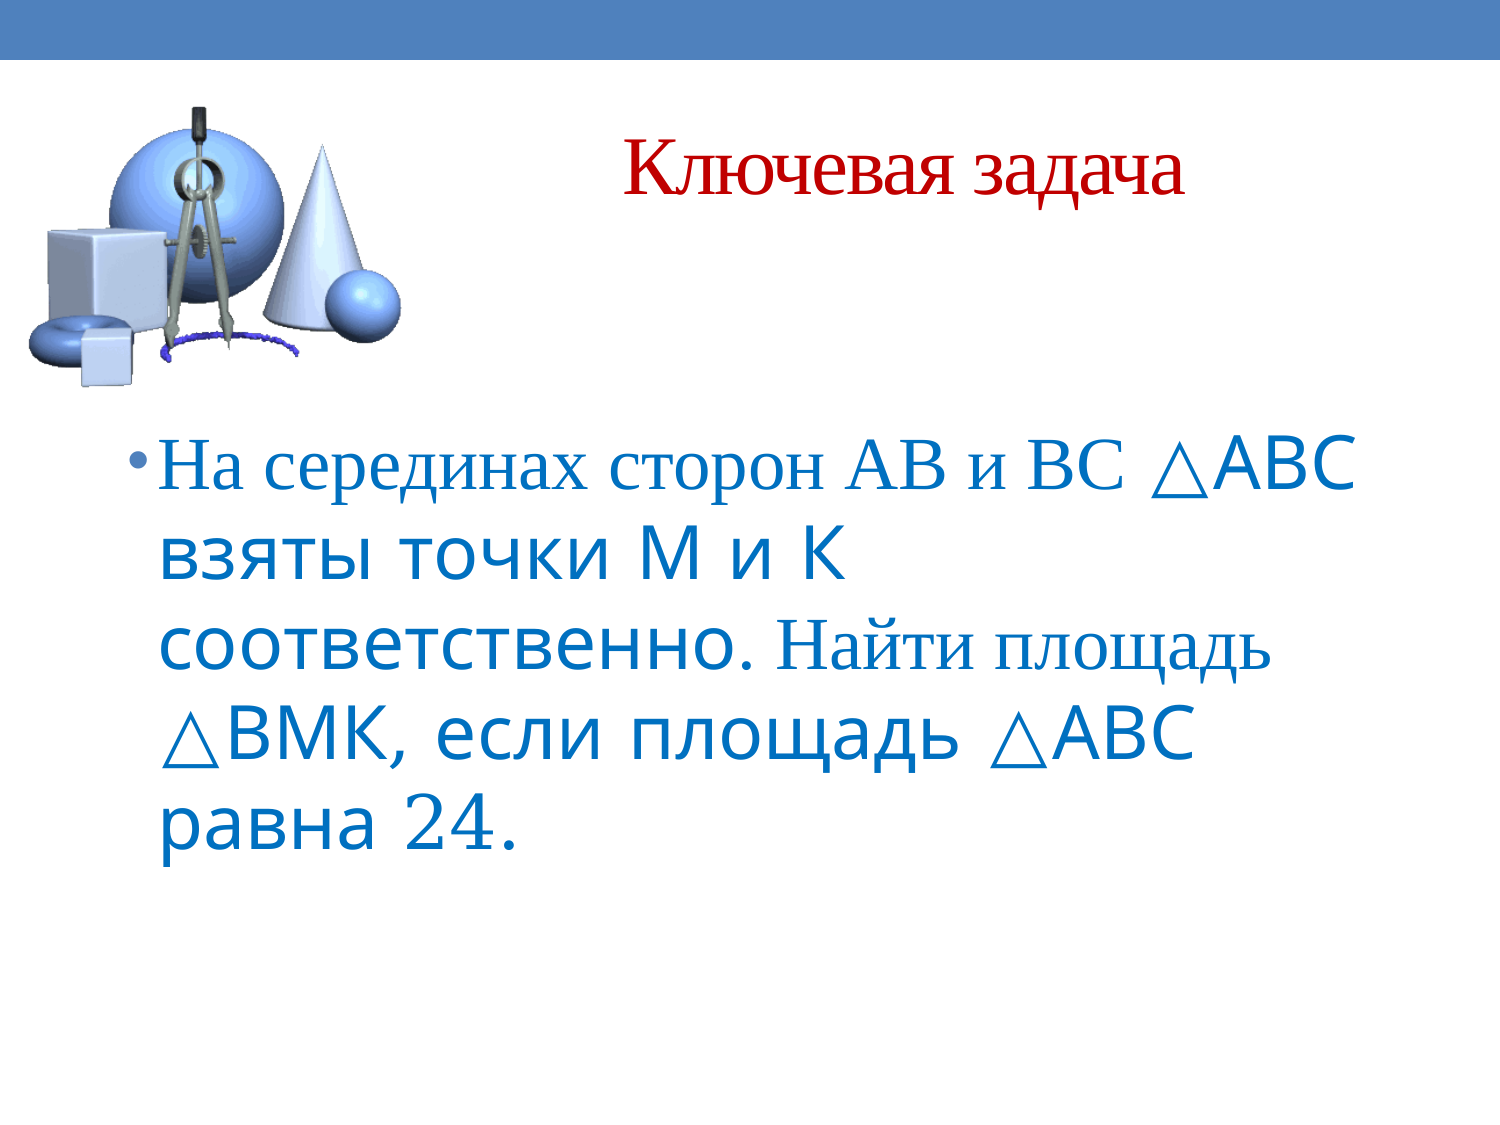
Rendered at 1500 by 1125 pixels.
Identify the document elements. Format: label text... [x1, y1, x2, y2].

list На серединах сторон АВ и ВС △АВС взяты точки М и К соответственно. Найти площадь △ВМК, если площадь △АВС равна 24. [112, 407, 1471, 808]
picture [2, 66, 409, 406]
title Ключевая задача [417, 90, 1425, 233]
